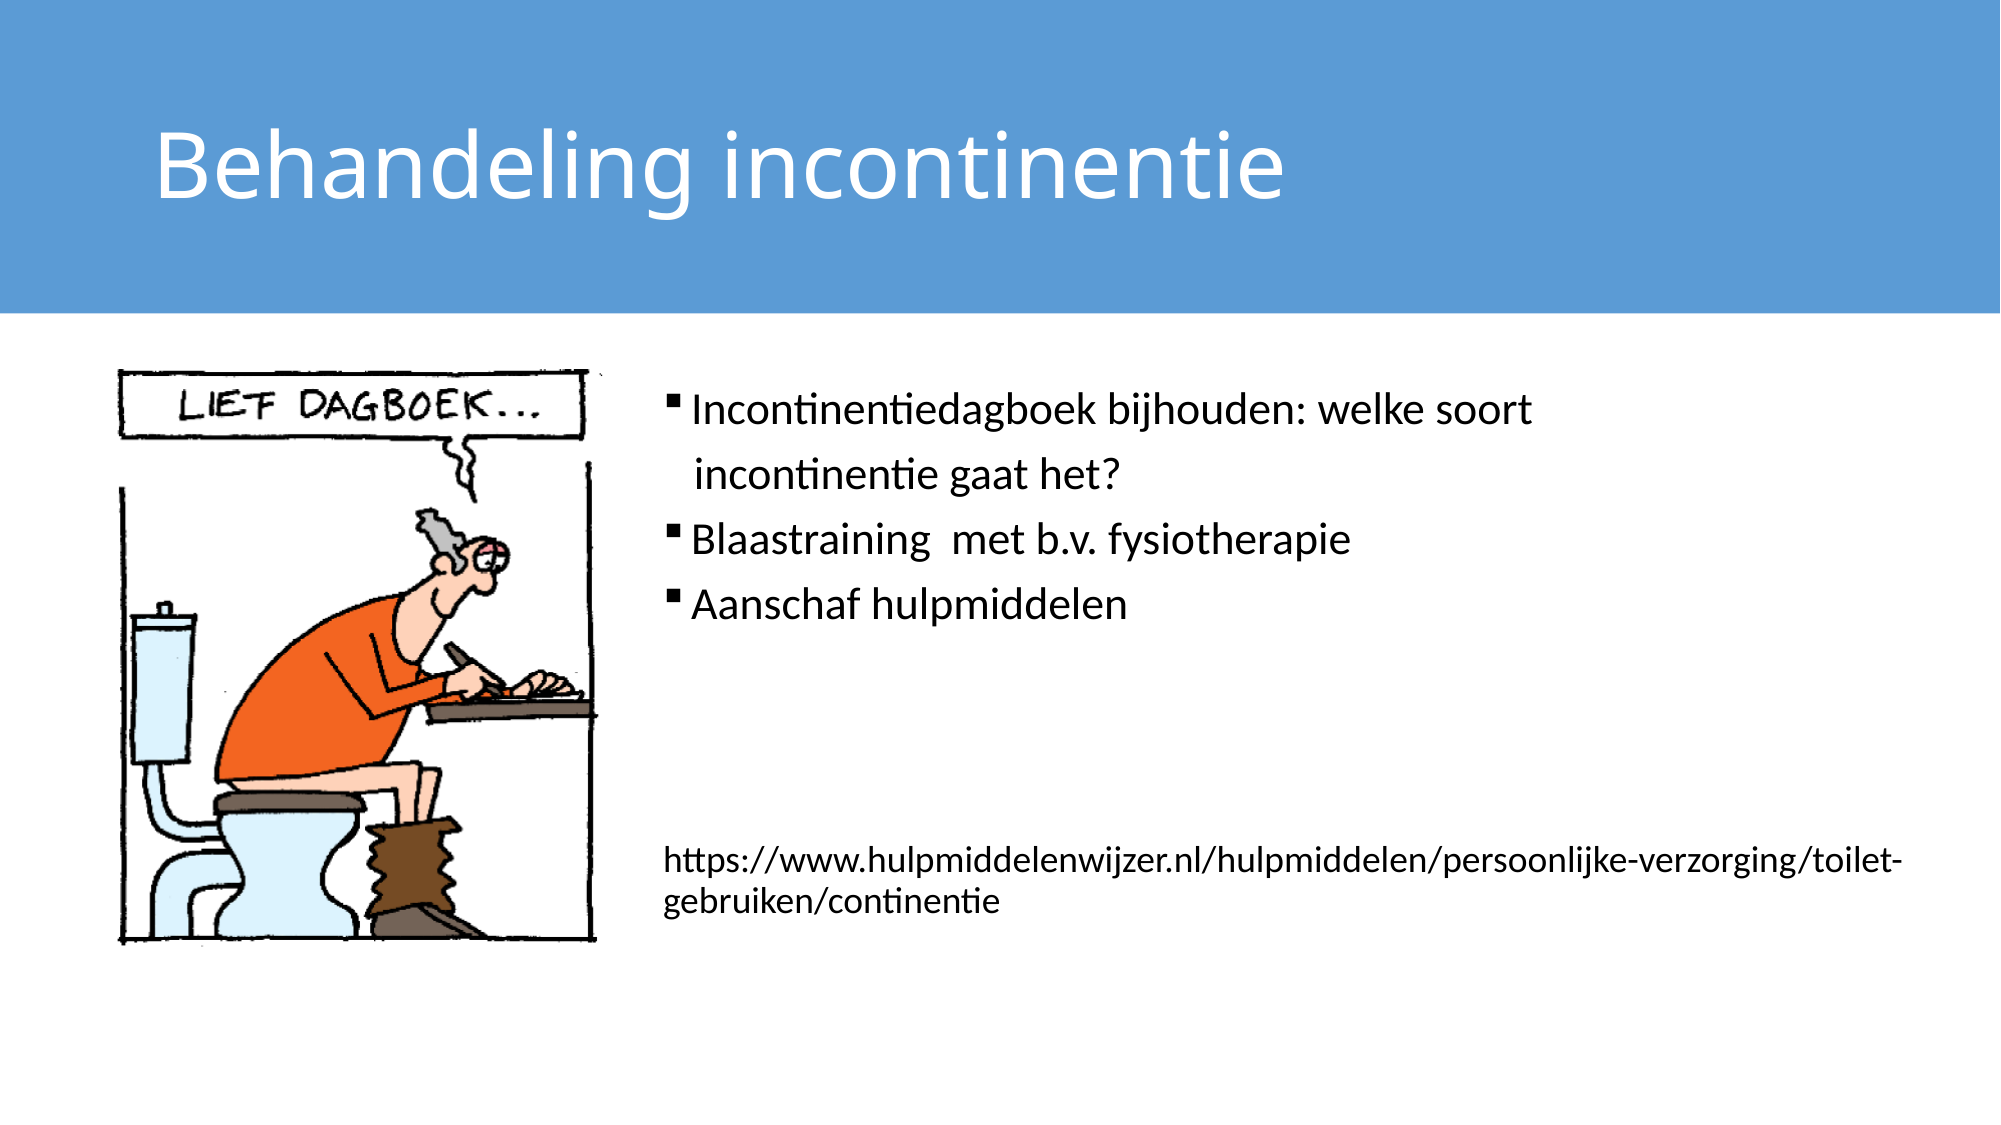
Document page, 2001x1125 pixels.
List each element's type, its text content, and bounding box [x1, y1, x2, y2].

list Incontinentiedagboek bijhouden: welke soort incontinentie gaat het? Blaastraining met b.v. fysiotherapie Aanschaf hulpmiddelen https://www.hulpmiddelenwijzer.nl/hulpmiddelen/persoonlijke-verzorging/toilet-gebruiken/continentie [648, 363, 1942, 1014]
picture [107, 363, 609, 948]
text_box [0, 0, 2000, 314]
title Behandeling incontinentie [137, 60, 1863, 278]
